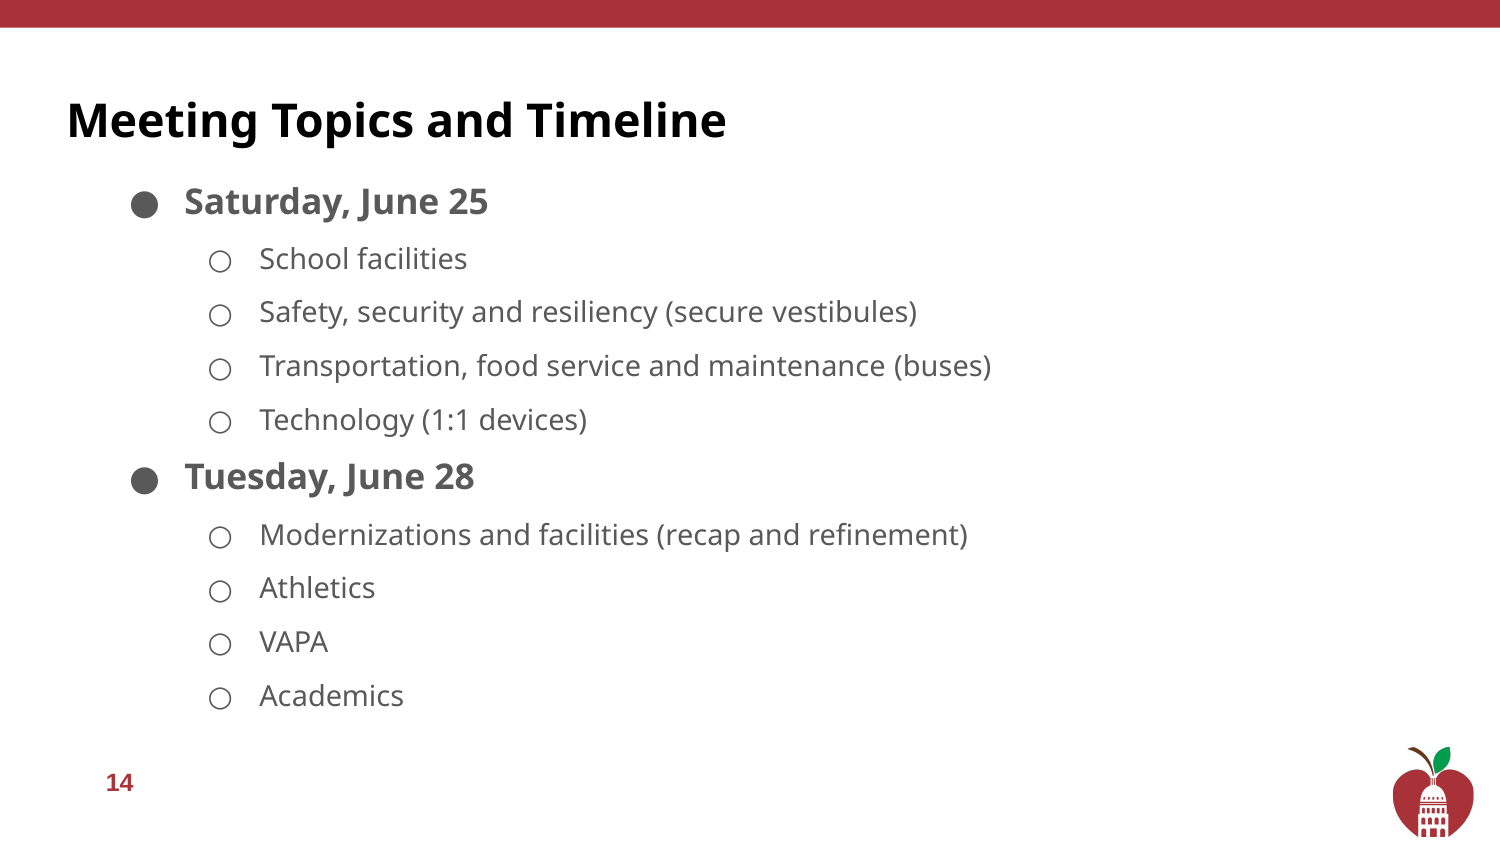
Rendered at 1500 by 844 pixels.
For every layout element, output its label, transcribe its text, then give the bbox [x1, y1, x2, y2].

slide_number ‹#› [58, 749, 149, 814]
picture [1385, 744, 1481, 839]
text_box [0, 0, 1500, 28]
title Meeting Topics and Timeline [51, 72, 1449, 167]
list Saturday, June 25 School facilities Safety, security and resiliency (secure vestibules) Transportation, food service and maintenance (buses) Technology (1:1 devices) Tuesday, June 28 Modernizations and facilities (recap and refinement) Athletics VAPA Academics [94, 166, 1493, 758]
